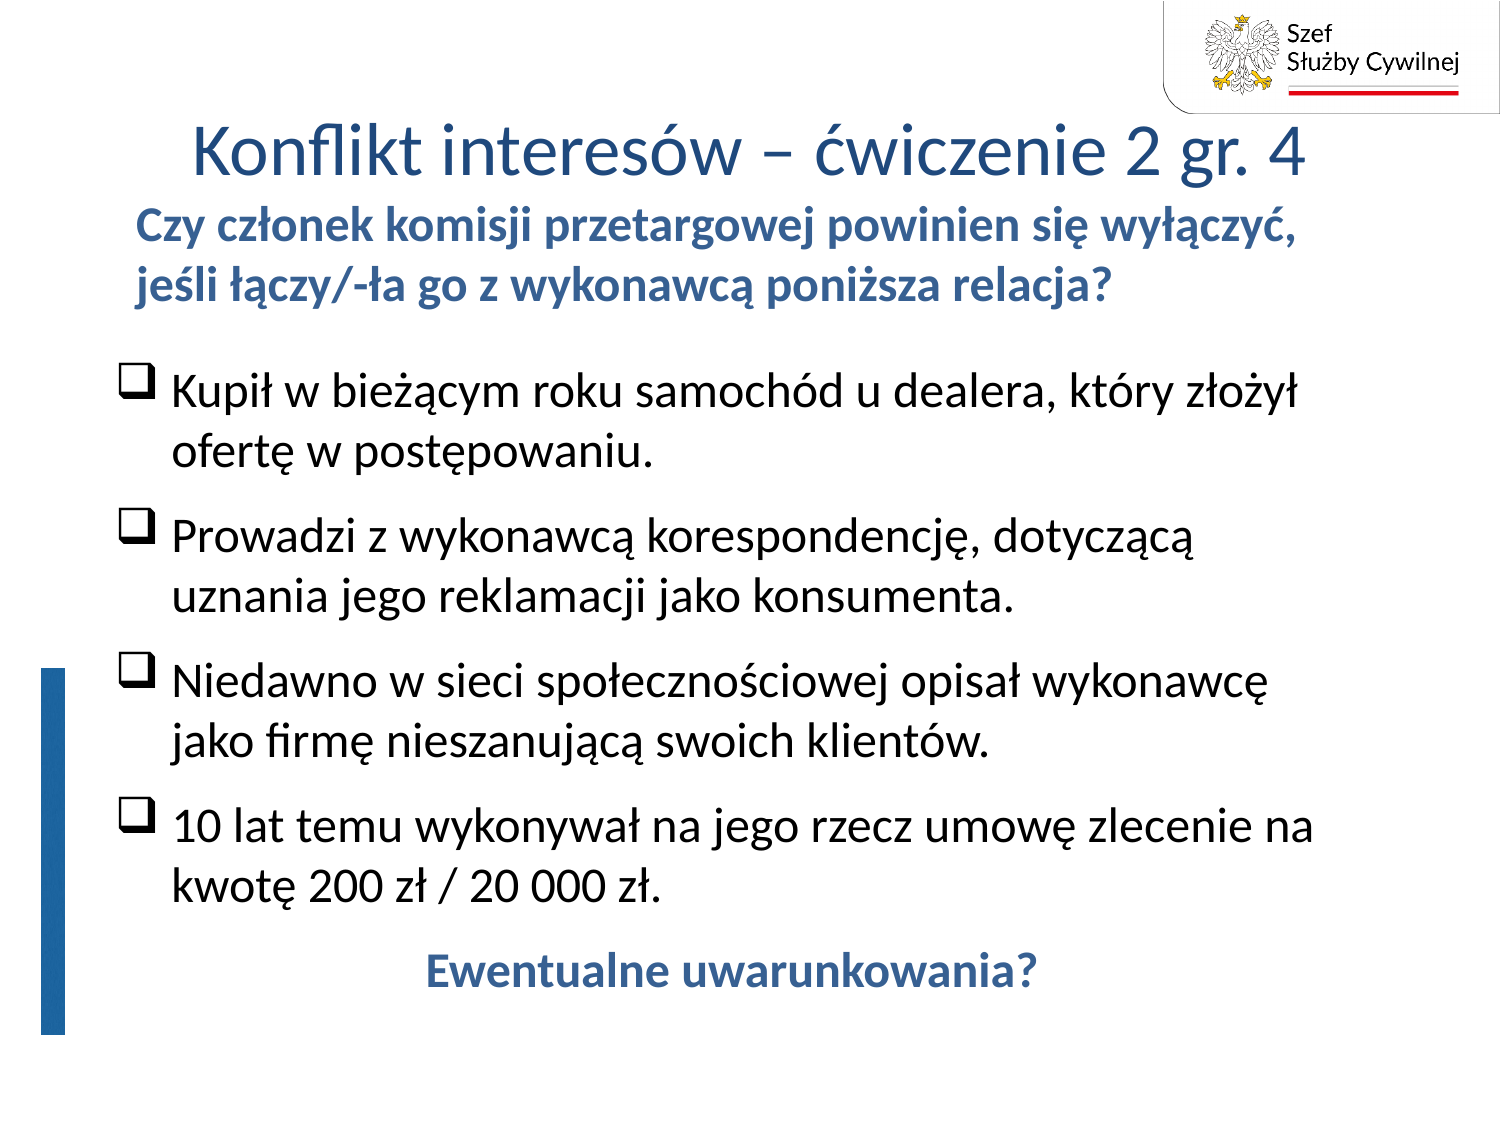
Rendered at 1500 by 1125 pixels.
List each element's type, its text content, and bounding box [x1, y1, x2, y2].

picture [41, 668, 65, 1035]
title Konflikt interesów – ćwiczenie 2 gr. 4 [100, 93, 1400, 218]
picture [1163, 0, 1500, 114]
text_box Czy członek komisji przetargowej powinien się wyłączyć, jeśli łączy/-ła go z wykonawcą poniższa relacja? [121, 184, 1386, 320]
text_box Kupił w bieżącym roku samochód u dealera, który złożył ofertę w postępowaniu. Prowadzi z wykonawcą korespondencję, dotyczącą uznania jego reklamacji jako konsumenta. Niedawno w sieci społecznościowej opisał wykonawcę jako firmę nieszanującą swoich klientów. 10 lat temu wykonywał na jego rzecz umowę zlecenie na kwotę 200 zł / 20 000 zł. Ewentualne uwarunkowania? [100, 349, 1365, 1005]
